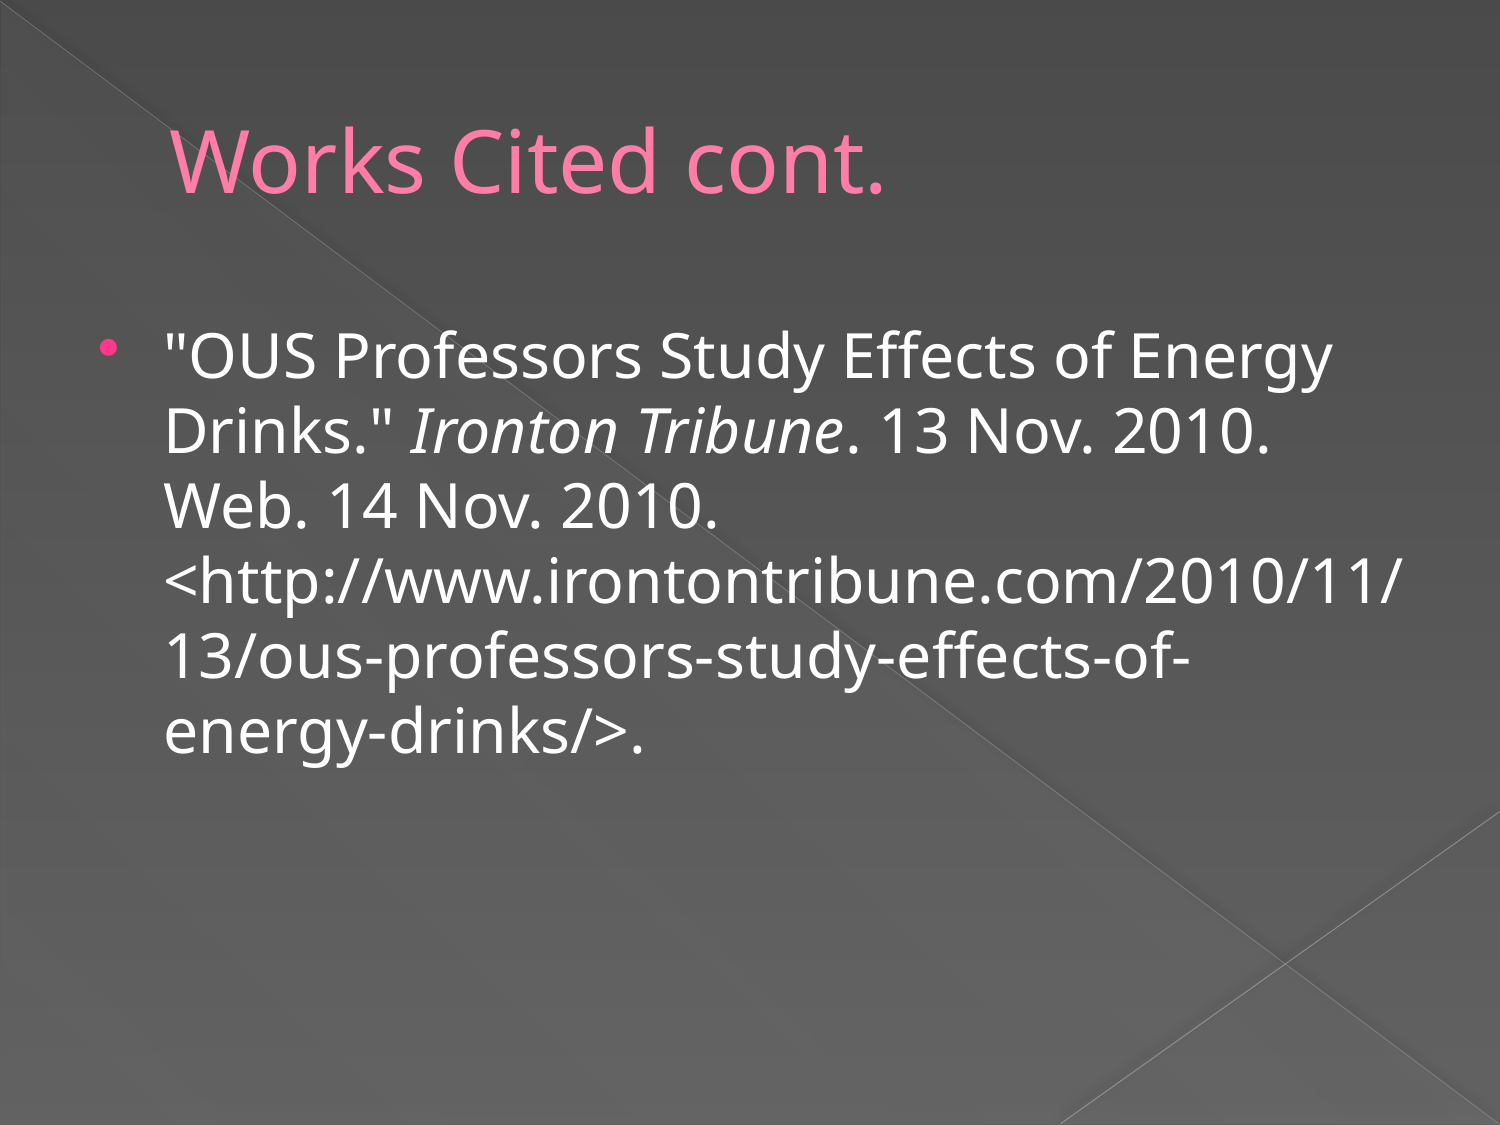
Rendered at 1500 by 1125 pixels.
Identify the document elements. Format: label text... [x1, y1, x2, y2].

list "OUS Professors Study Effects of Energy Drinks." Ironton Tribune. 13 Nov. 2010. Web. 14 Nov. 2010. <http://www.irontontribune.com/2010/11/13/ous-professors-study-effects-of-energy-drinks/>. [75, 308, 1425, 1059]
title Works Cited cont. [75, 43, 1425, 274]
